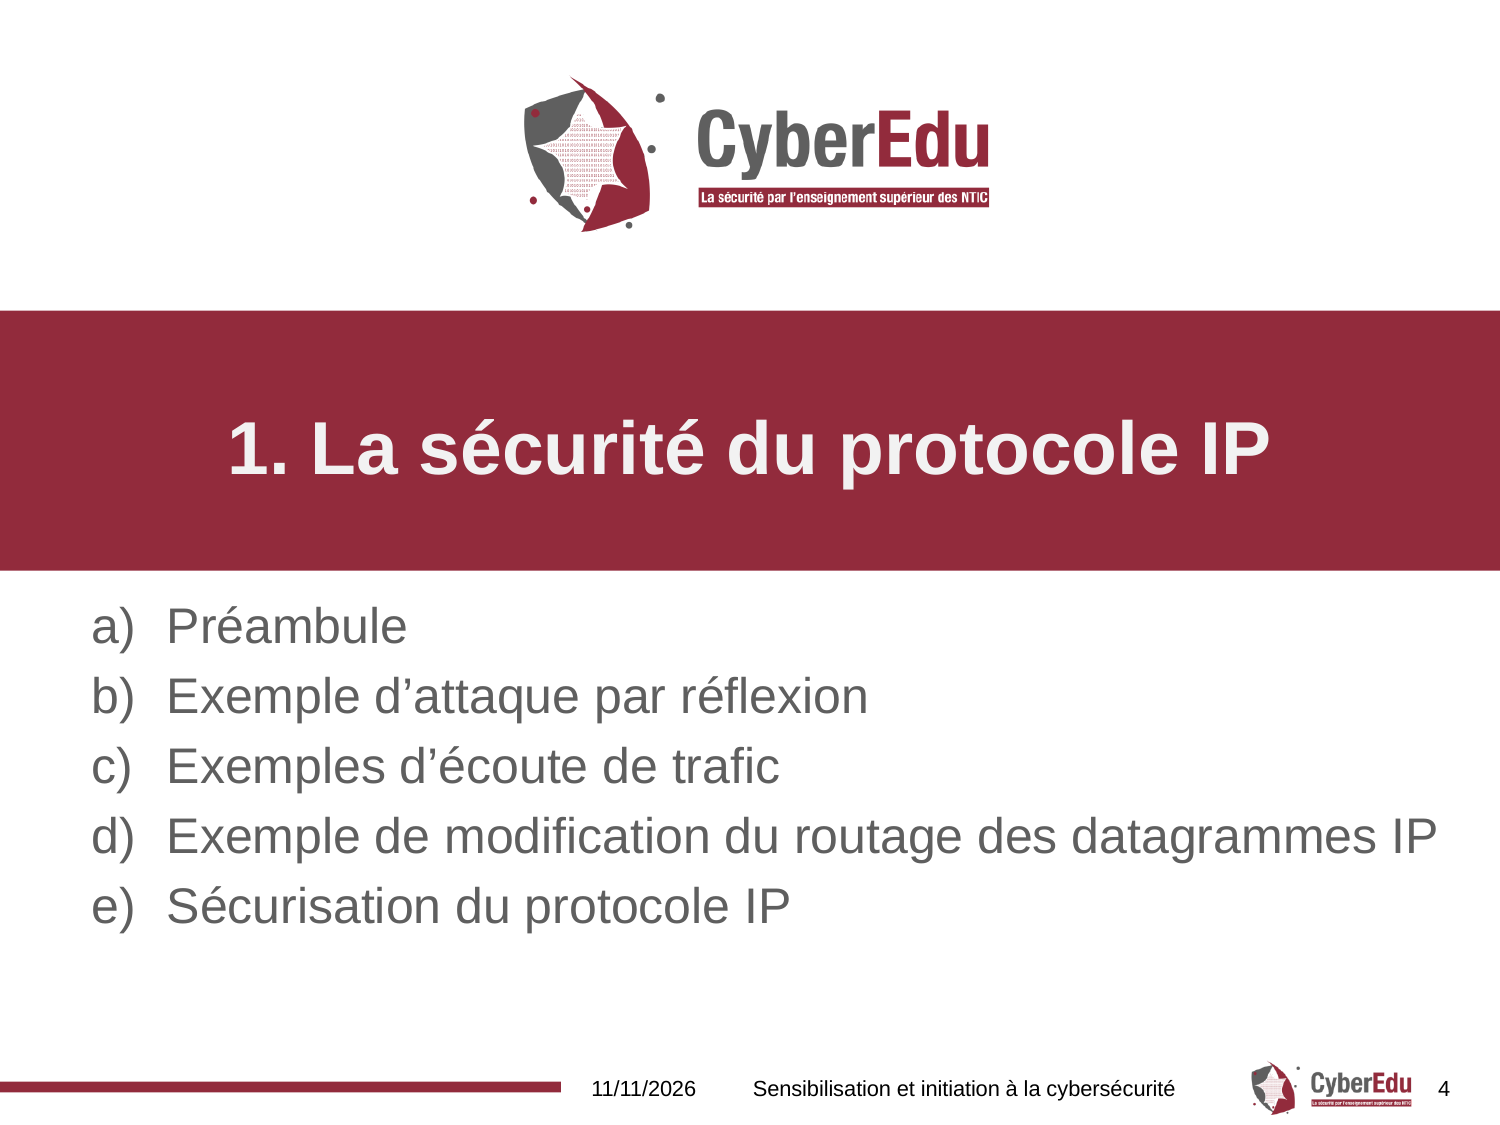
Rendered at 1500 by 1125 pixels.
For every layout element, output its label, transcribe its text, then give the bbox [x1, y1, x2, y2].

picture [509, 75, 991, 232]
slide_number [561, 1057, 727, 1118]
picture [1246, 1060, 1412, 1115]
list Préambule Exemple d’attaque par réflexion Exemples d’écoute de trafic Exemple de modification du routage des datagrammes IP Sécurisation du protocole IP [76, 586, 1471, 941]
footer Sensibilisation et initiation à la cybersécurité [738, 1057, 1236, 1118]
title 1. La sécurité du protocole IP [75, 338, 1425, 551]
slide_number 4 [1423, 1057, 1495, 1118]
